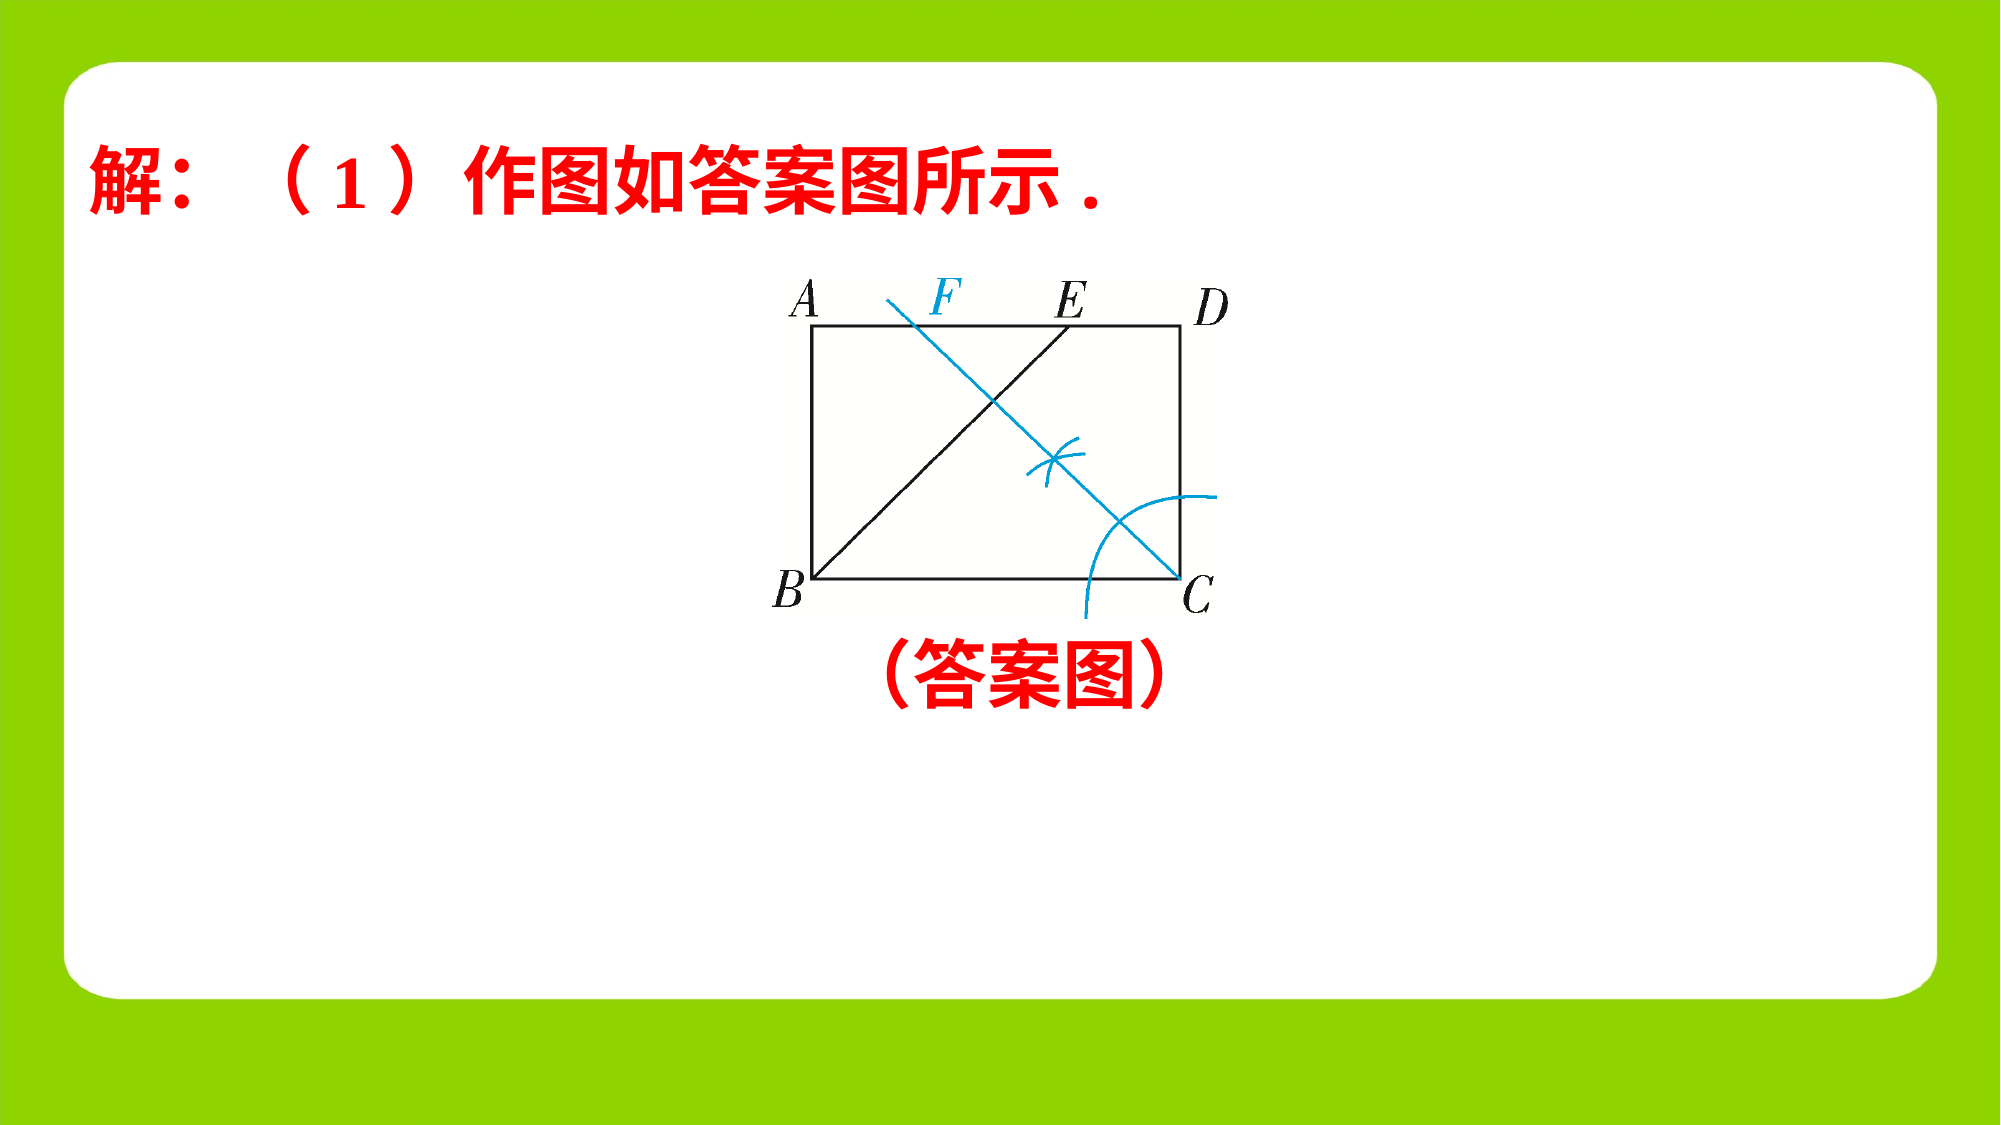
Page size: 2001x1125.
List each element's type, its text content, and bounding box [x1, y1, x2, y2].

text_box （答案图） [834, 627, 1215, 718]
text_box 解：（1）作图如答案图所示. [88, 133, 1077, 225]
picture [0, 0, 2001, 1125]
